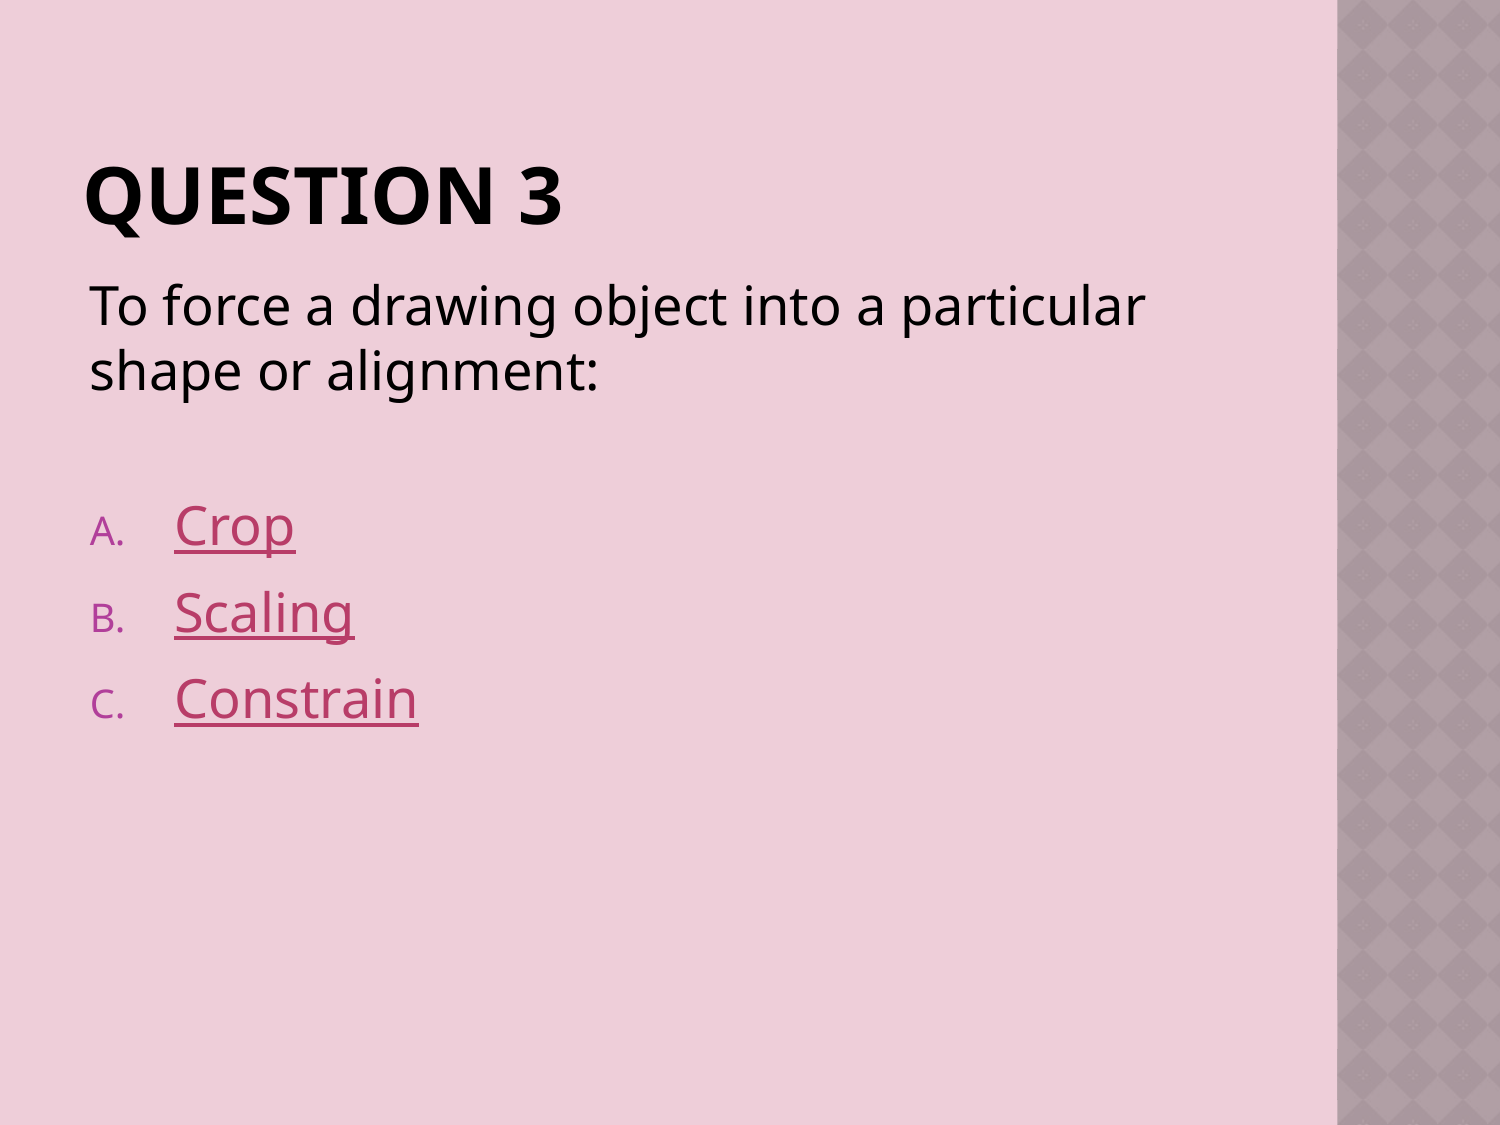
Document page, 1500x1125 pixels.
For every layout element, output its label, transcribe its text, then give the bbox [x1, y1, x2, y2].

title Question 3 [75, 52, 1263, 240]
list To force a drawing object into a particular shape or alignment: Crop Scaling Constrain [75, 264, 1263, 1059]
